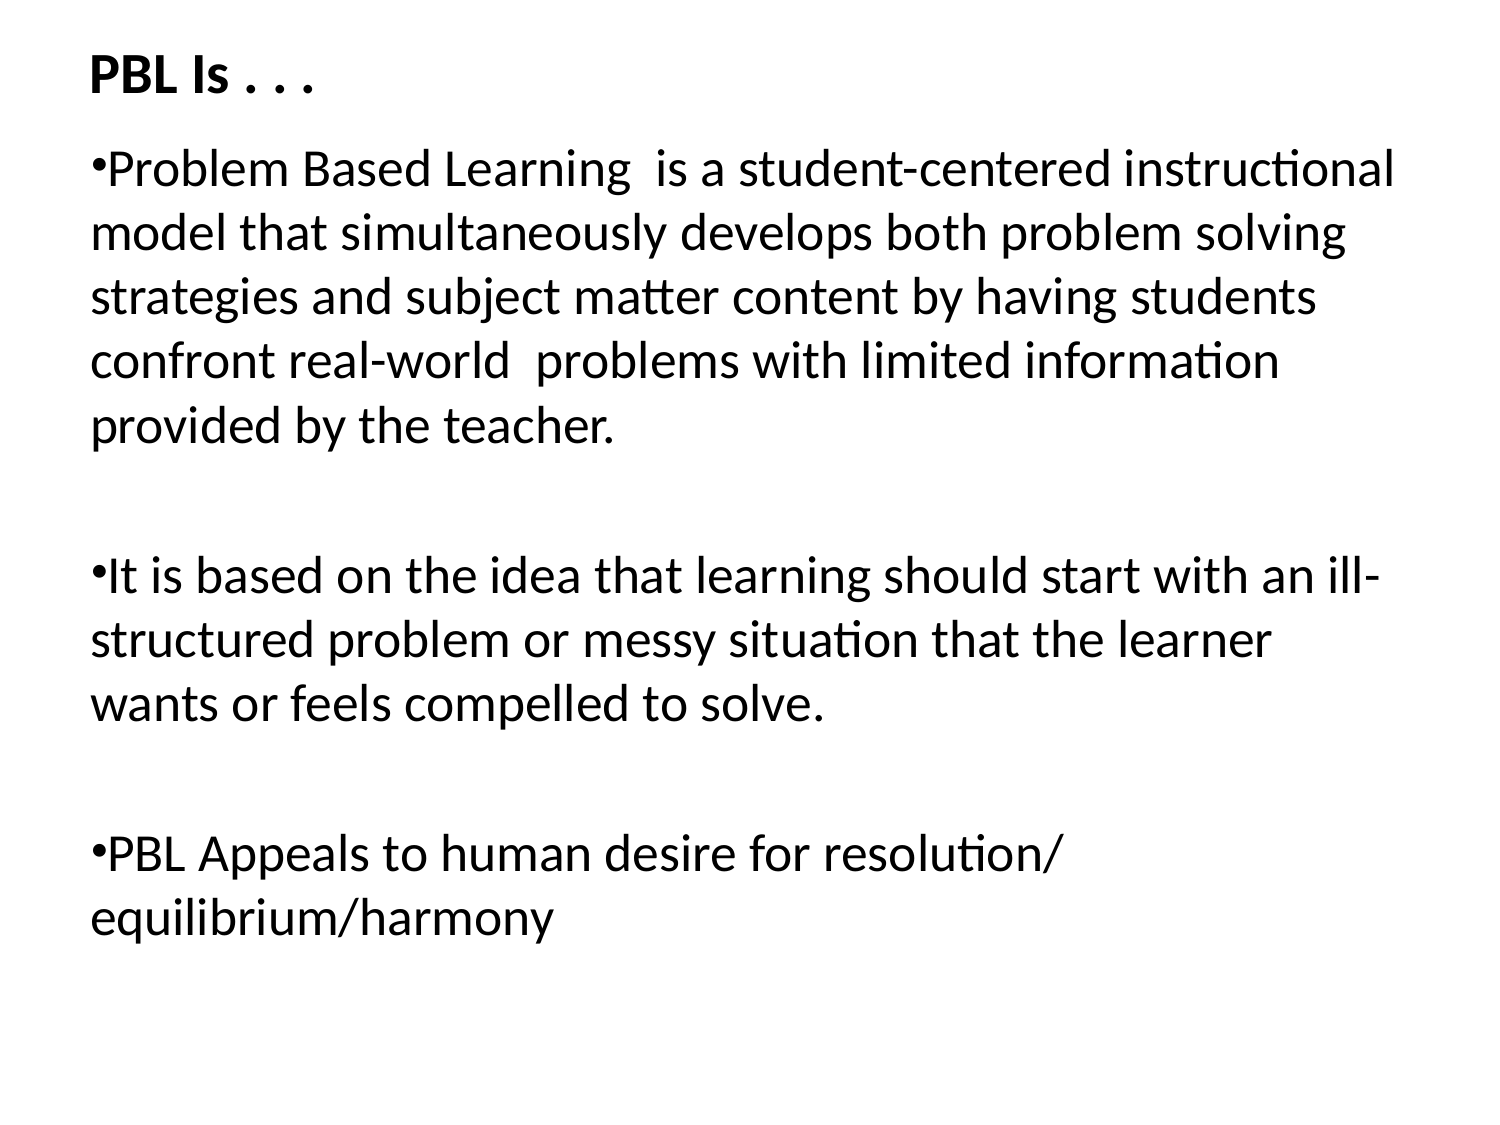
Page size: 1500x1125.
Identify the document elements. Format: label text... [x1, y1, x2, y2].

text_box PBL Is . . . [75, 27, 345, 113]
list Problem Based Learning is a student-centered instructional model that simultaneously develops both problem solving strategies and subject matter content by having students confront real-world problems with limited information provided by the teacher. It is based on the idea that learning should start with an ill-structured problem or messy situation that the learner wants or feels compelled to solve. PBL Appeals to human desire for resolution/ equilibrium/harmony [74, 124, 1426, 1063]
